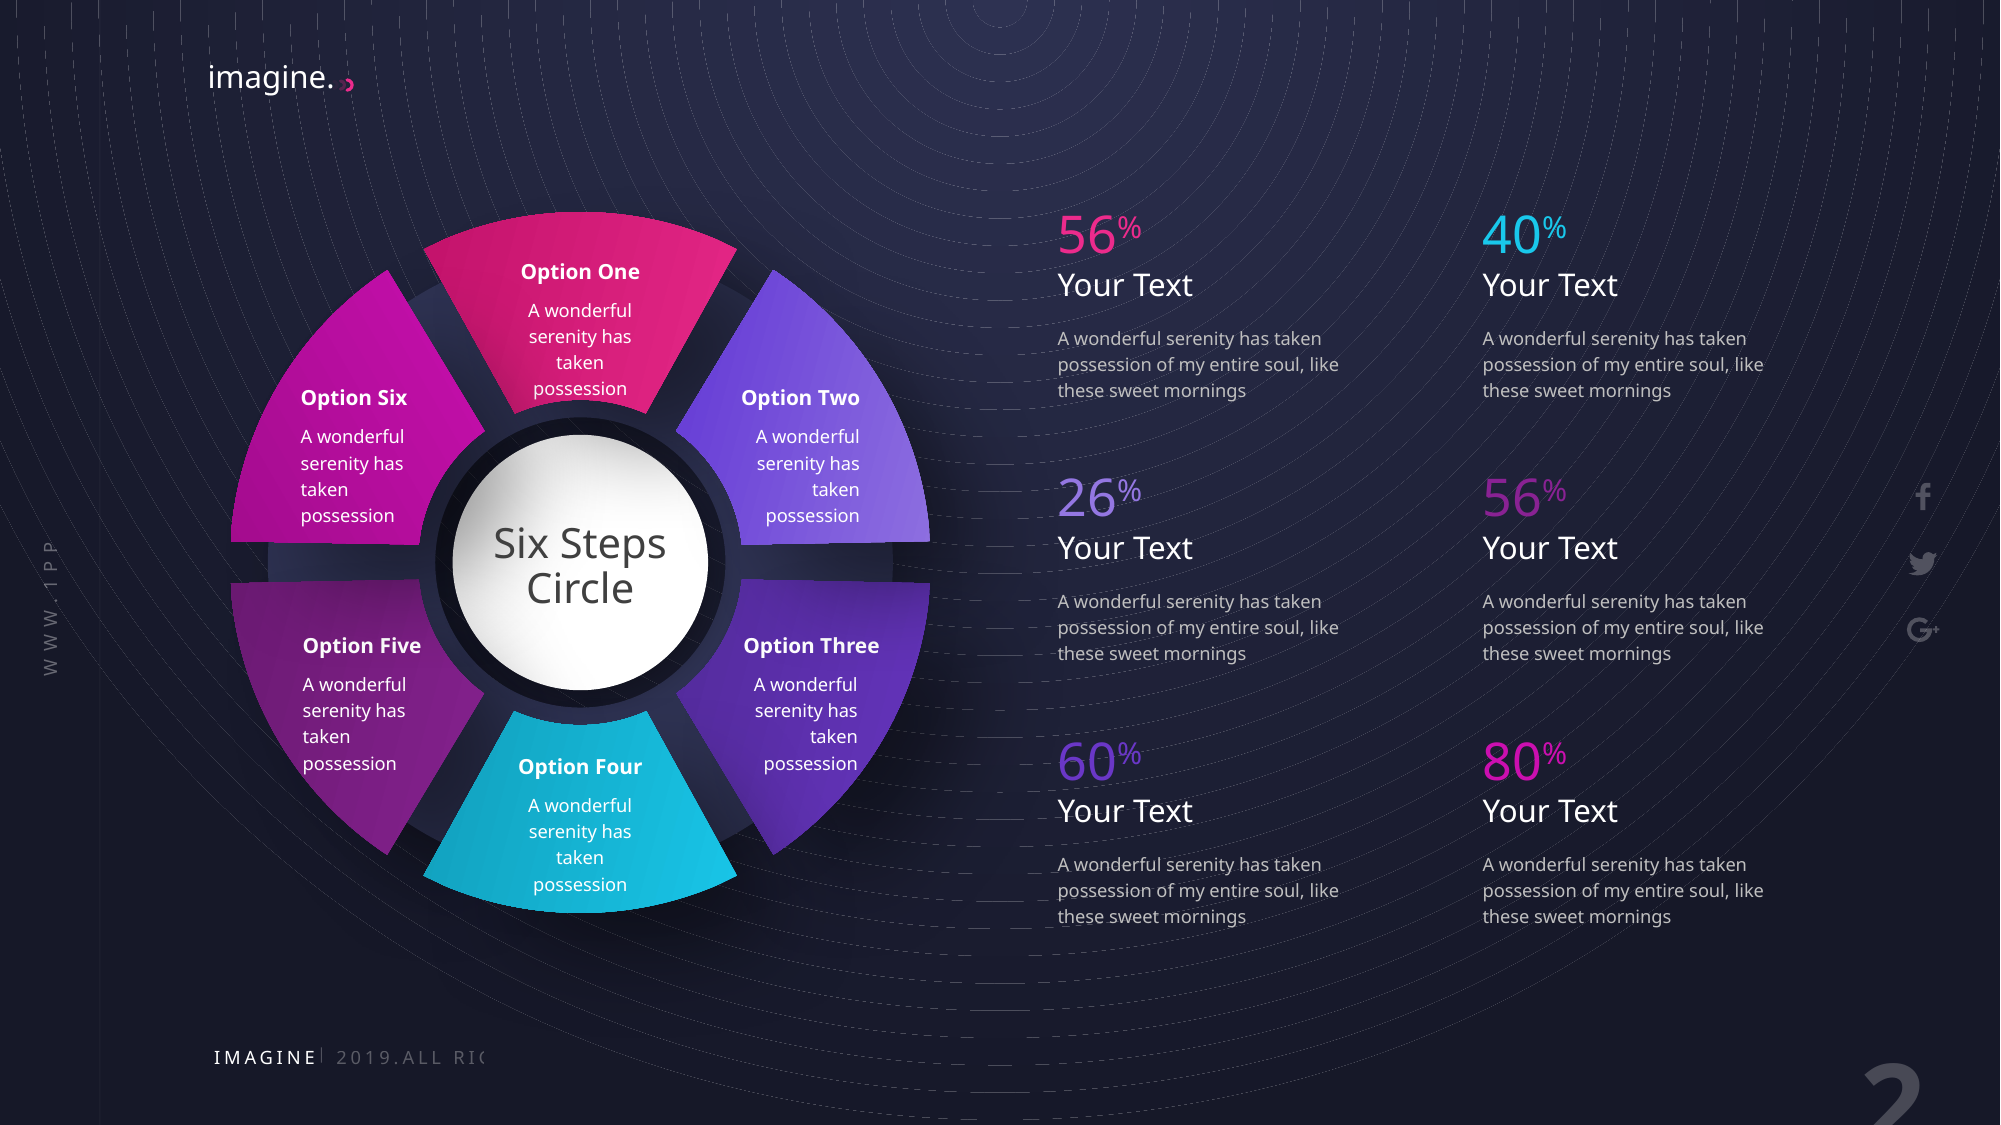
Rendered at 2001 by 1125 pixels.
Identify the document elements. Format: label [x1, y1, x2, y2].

text_box [1467, 720, 1803, 934]
text_box [197, 165, 963, 960]
text_box [1042, 720, 1378, 934]
text_box [1042, 194, 1378, 408]
text_box [1467, 457, 1803, 671]
text_box [1467, 194, 1803, 408]
text_box [1042, 457, 1378, 671]
